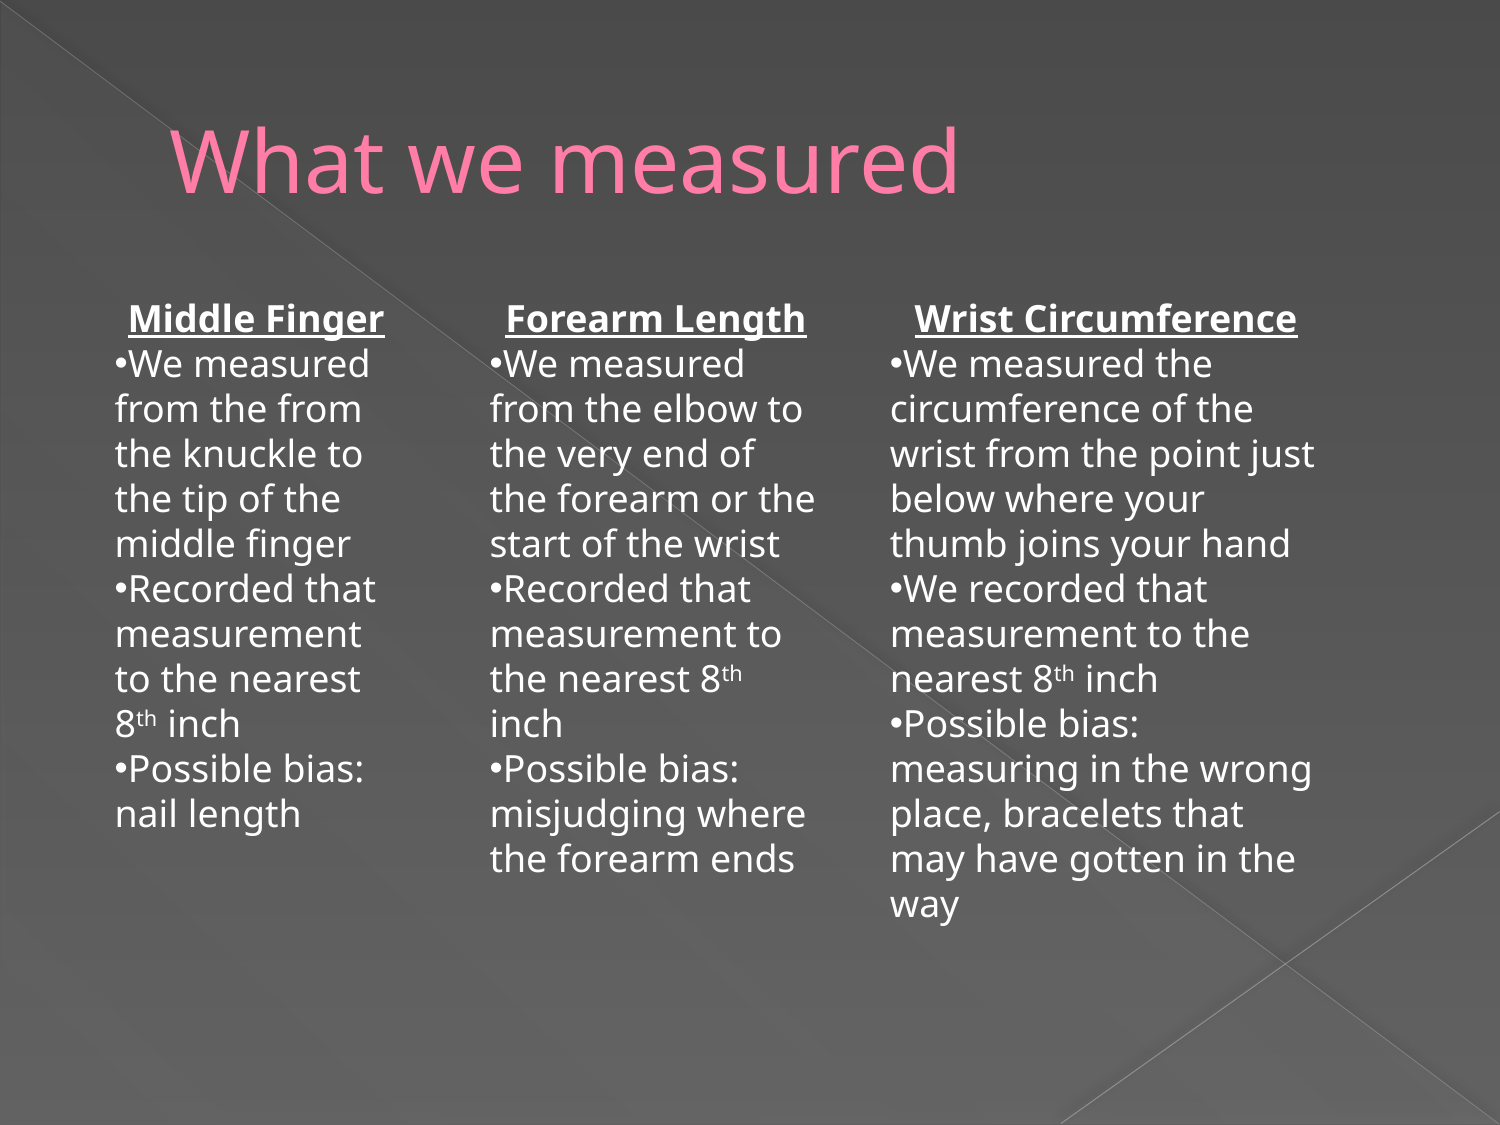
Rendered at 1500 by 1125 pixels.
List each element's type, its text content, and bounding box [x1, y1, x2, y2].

text_box Middle Finger We measured from the from the knuckle to the tip of the middle finger Recorded that measurement to the nearest 8th inch Possible bias: nail length [99, 287, 413, 843]
text_box Wrist Circumference We measured the circumference of the wrist from the point just below where your thumb joins your hand We recorded that measurement to the nearest 8th inch Possible bias: measuring in the wrong place, bracelets that may have gotten in the way [874, 287, 1338, 933]
text_box Forearm Length We measured from the elbow to the very end of the forearm or the start of the wrist Recorded that measurement to the nearest 8th inch Possible bias: misjudging where the forearm ends [474, 287, 838, 888]
title What we measured [75, 43, 1425, 274]
